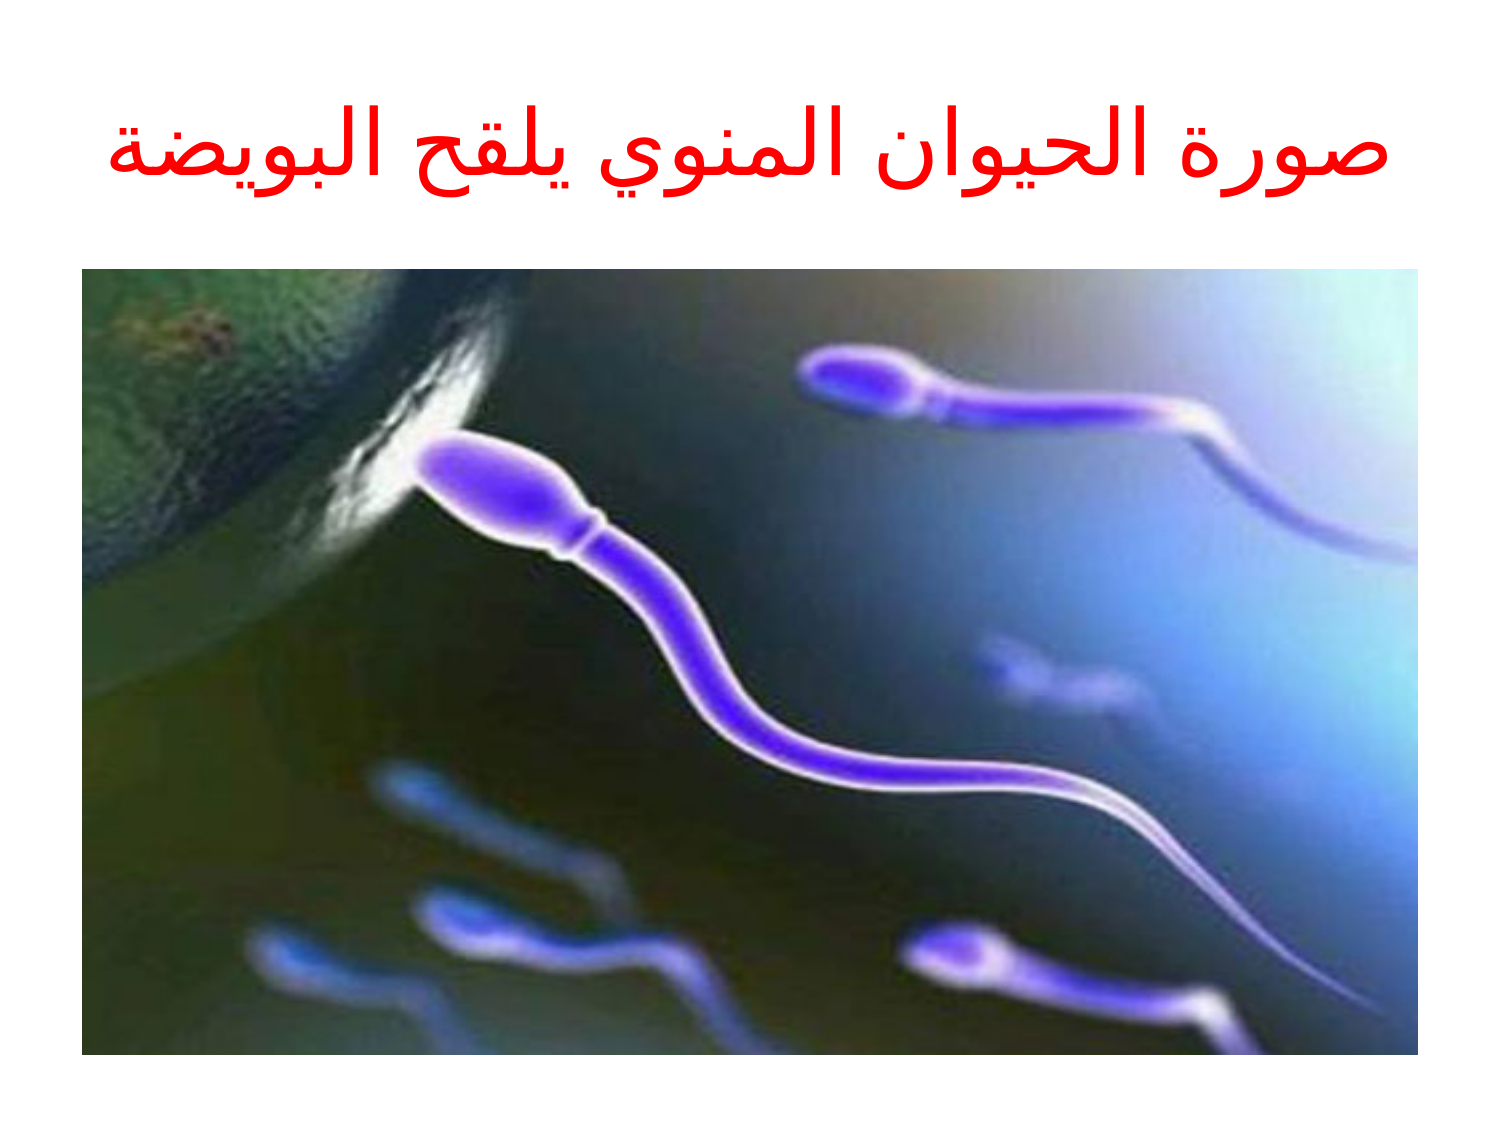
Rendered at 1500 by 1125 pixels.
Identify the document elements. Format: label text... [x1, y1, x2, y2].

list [81, 269, 1419, 1055]
title صورة الحيوان المنوي يلقح البويضة [75, 45, 1425, 233]
